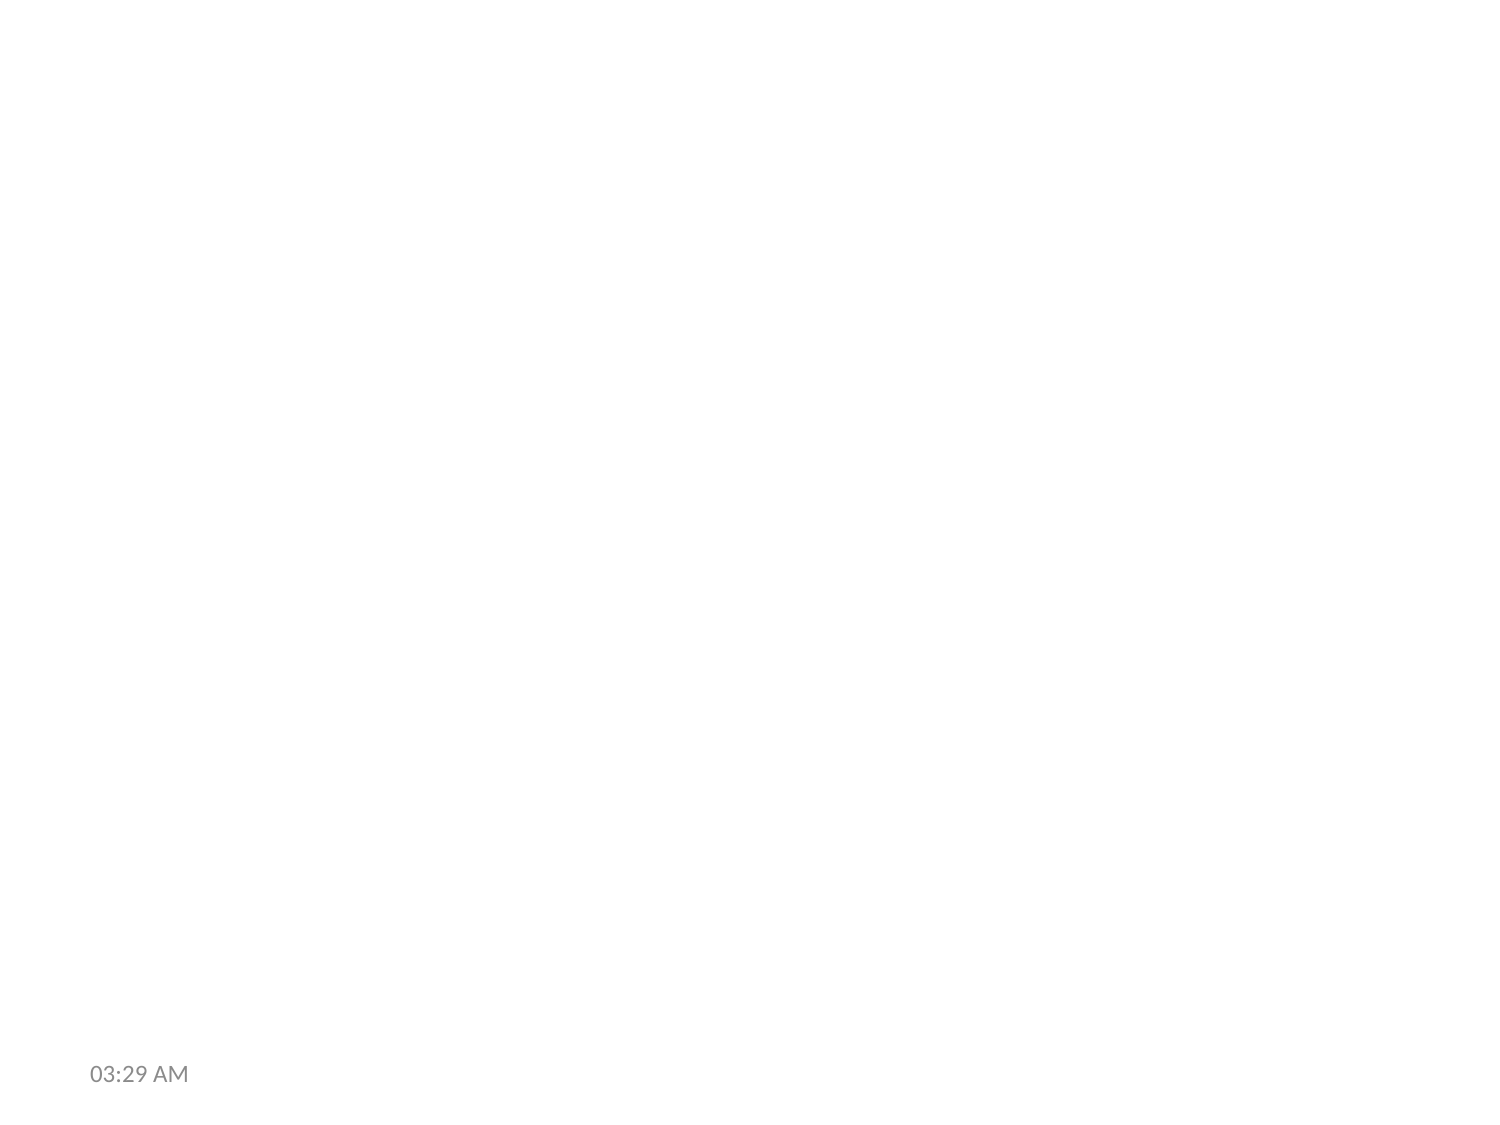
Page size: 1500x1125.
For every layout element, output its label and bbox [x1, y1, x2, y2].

slide_number [75, 1042, 425, 1103]
